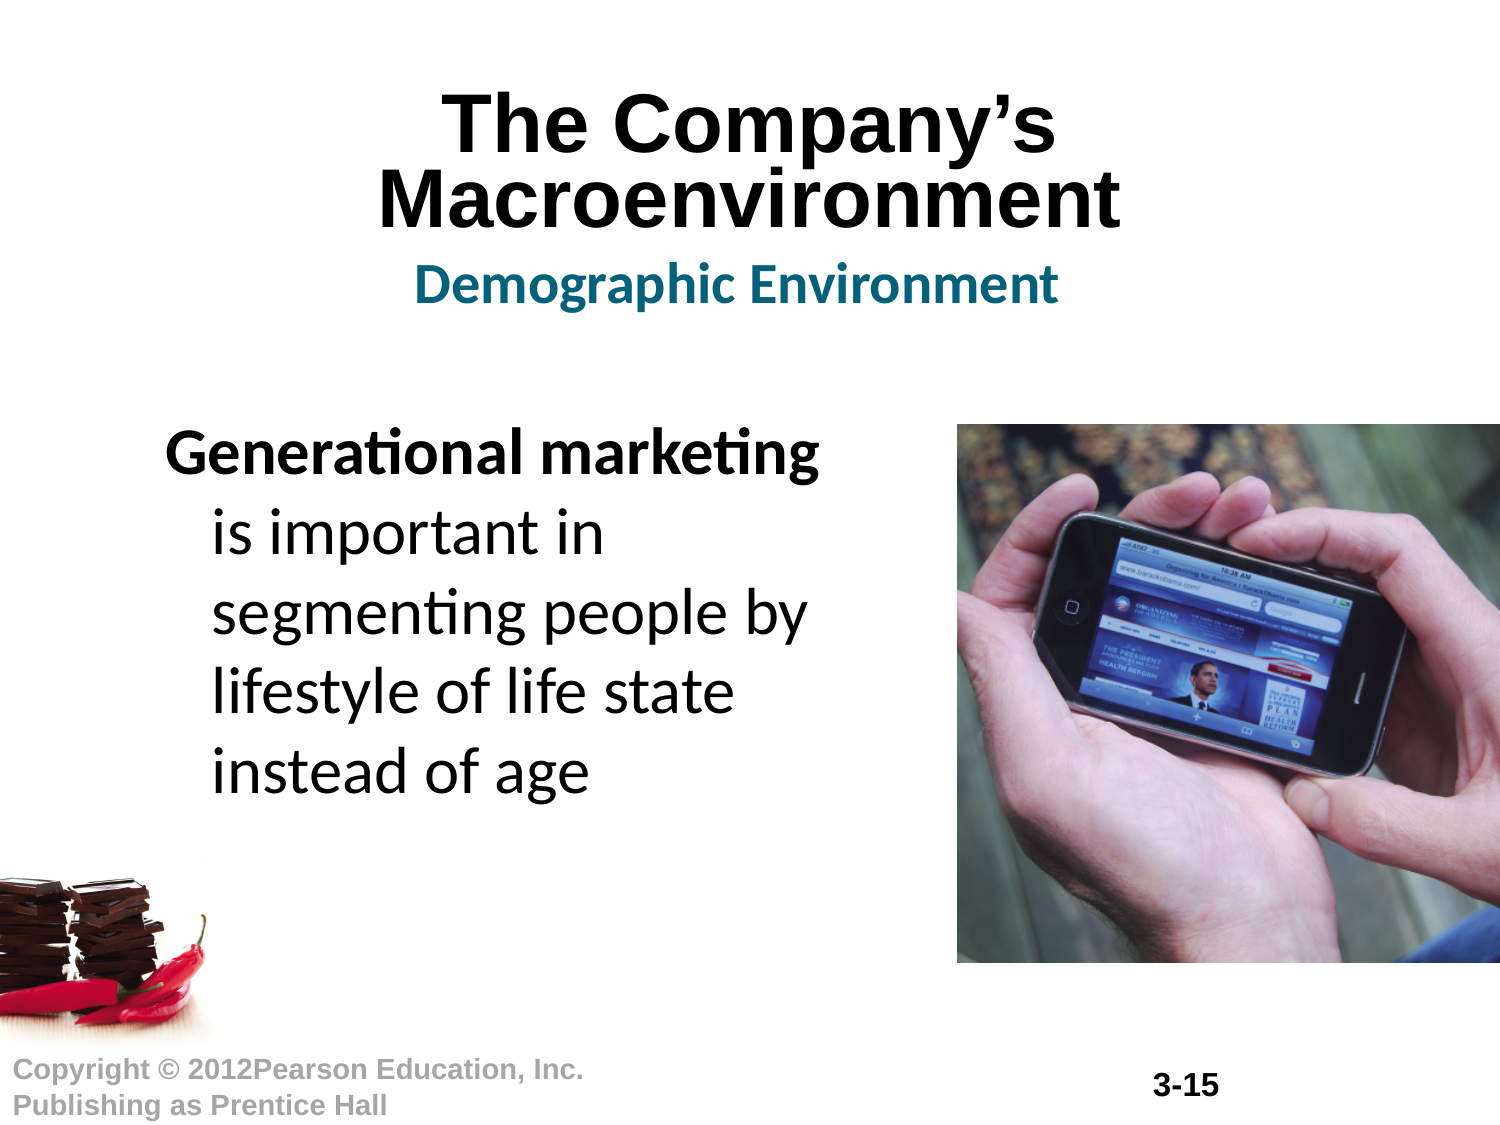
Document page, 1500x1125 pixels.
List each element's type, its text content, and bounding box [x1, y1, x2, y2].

picture [0, 862, 225, 1050]
list Generational marketing is important in segmenting people by lifestyle of life state instead of age [74, 399, 851, 876]
title The Company’s Macroenvironment [112, 37, 1388, 226]
list Demographic Environment [149, 237, 1326, 301]
picture [957, 424, 1500, 963]
